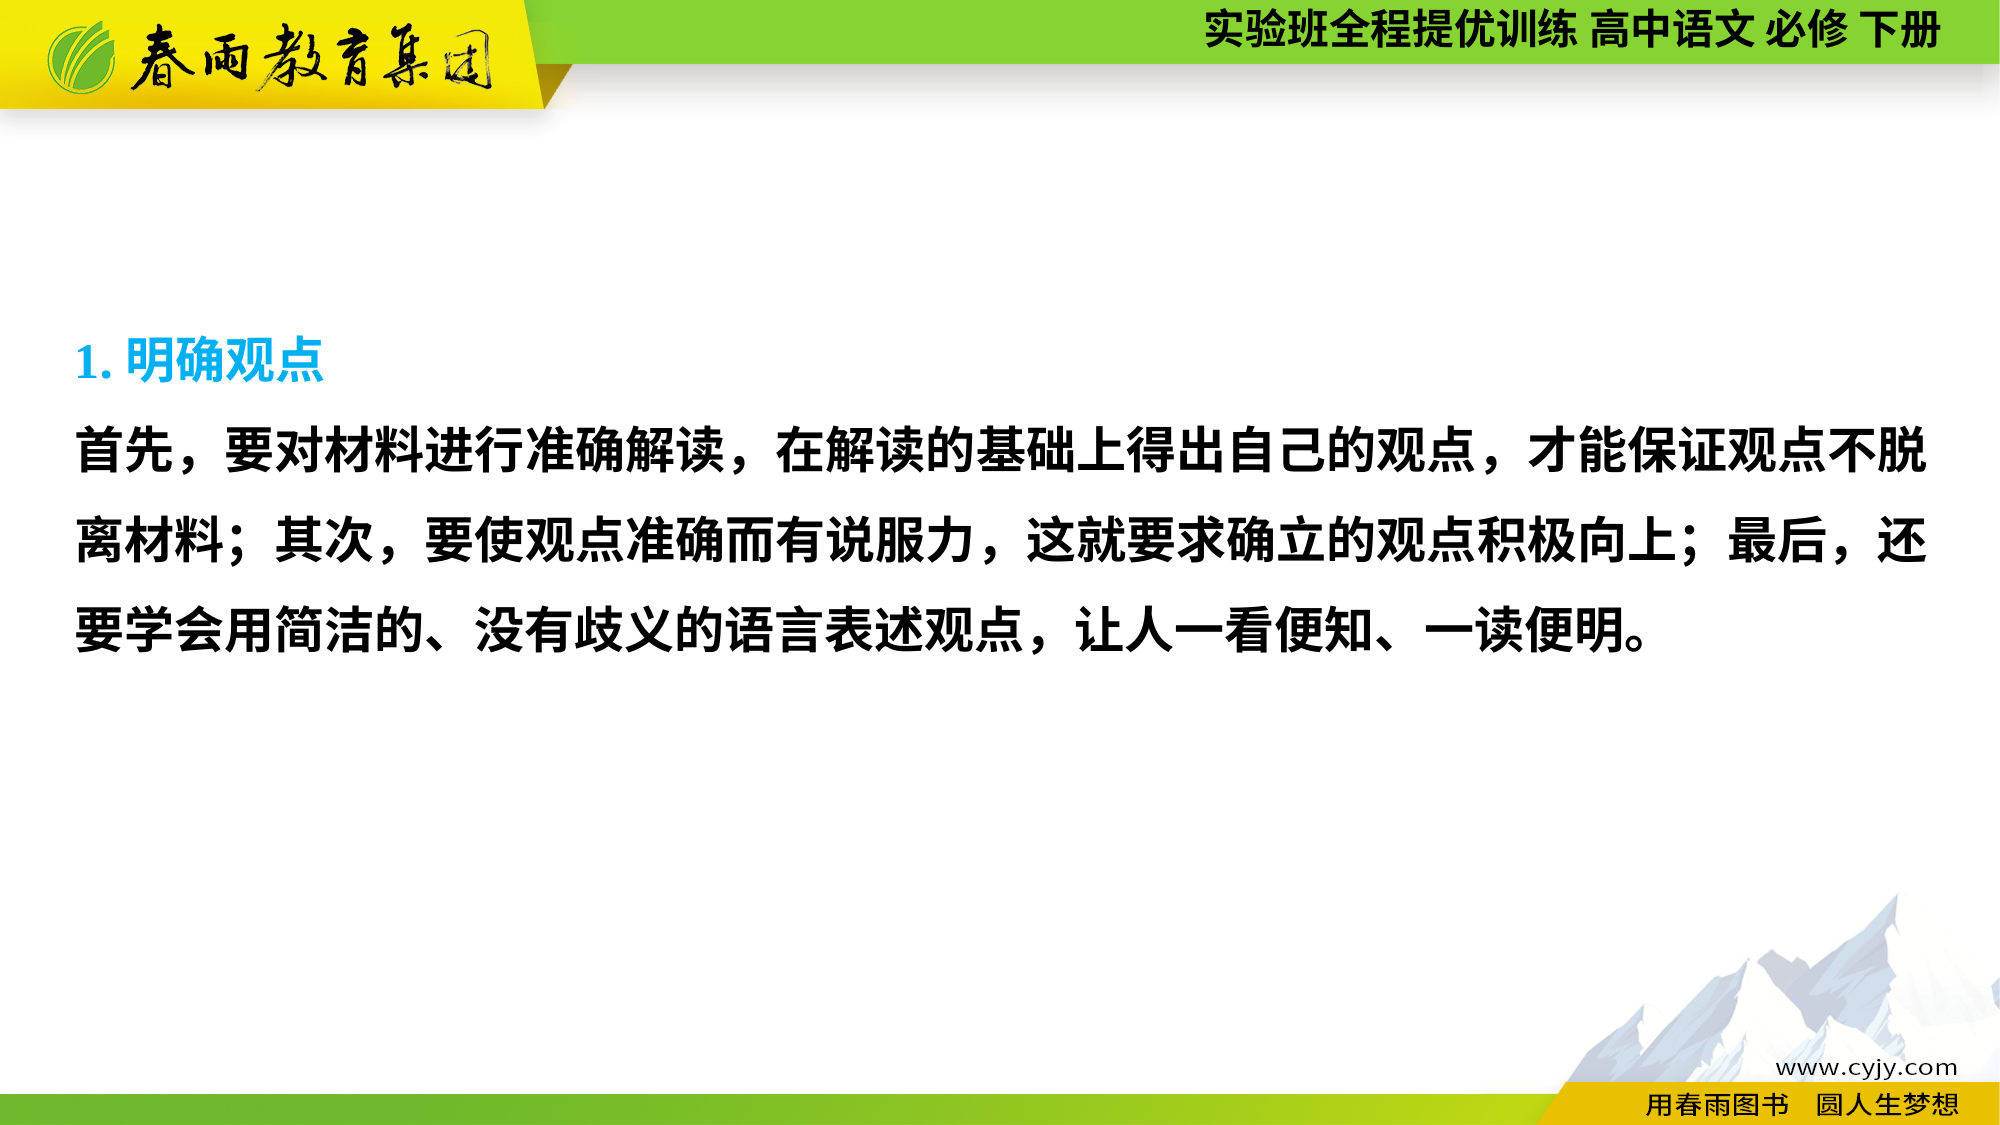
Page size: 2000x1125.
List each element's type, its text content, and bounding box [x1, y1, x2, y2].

list 1.明确观点 首先，要对材料进行准确解读，在解读的基础上得出自己的观点，才能保证观点不脱离材料；其次，要使观点准确而有说服力，这就要求确立的观点积极向上；最后，还要学会用简洁的、没有歧义的语言表述观点，让人一看便知、一读便明。 [59, 290, 1944, 670]
picture [0, 0, 2000, 1125]
